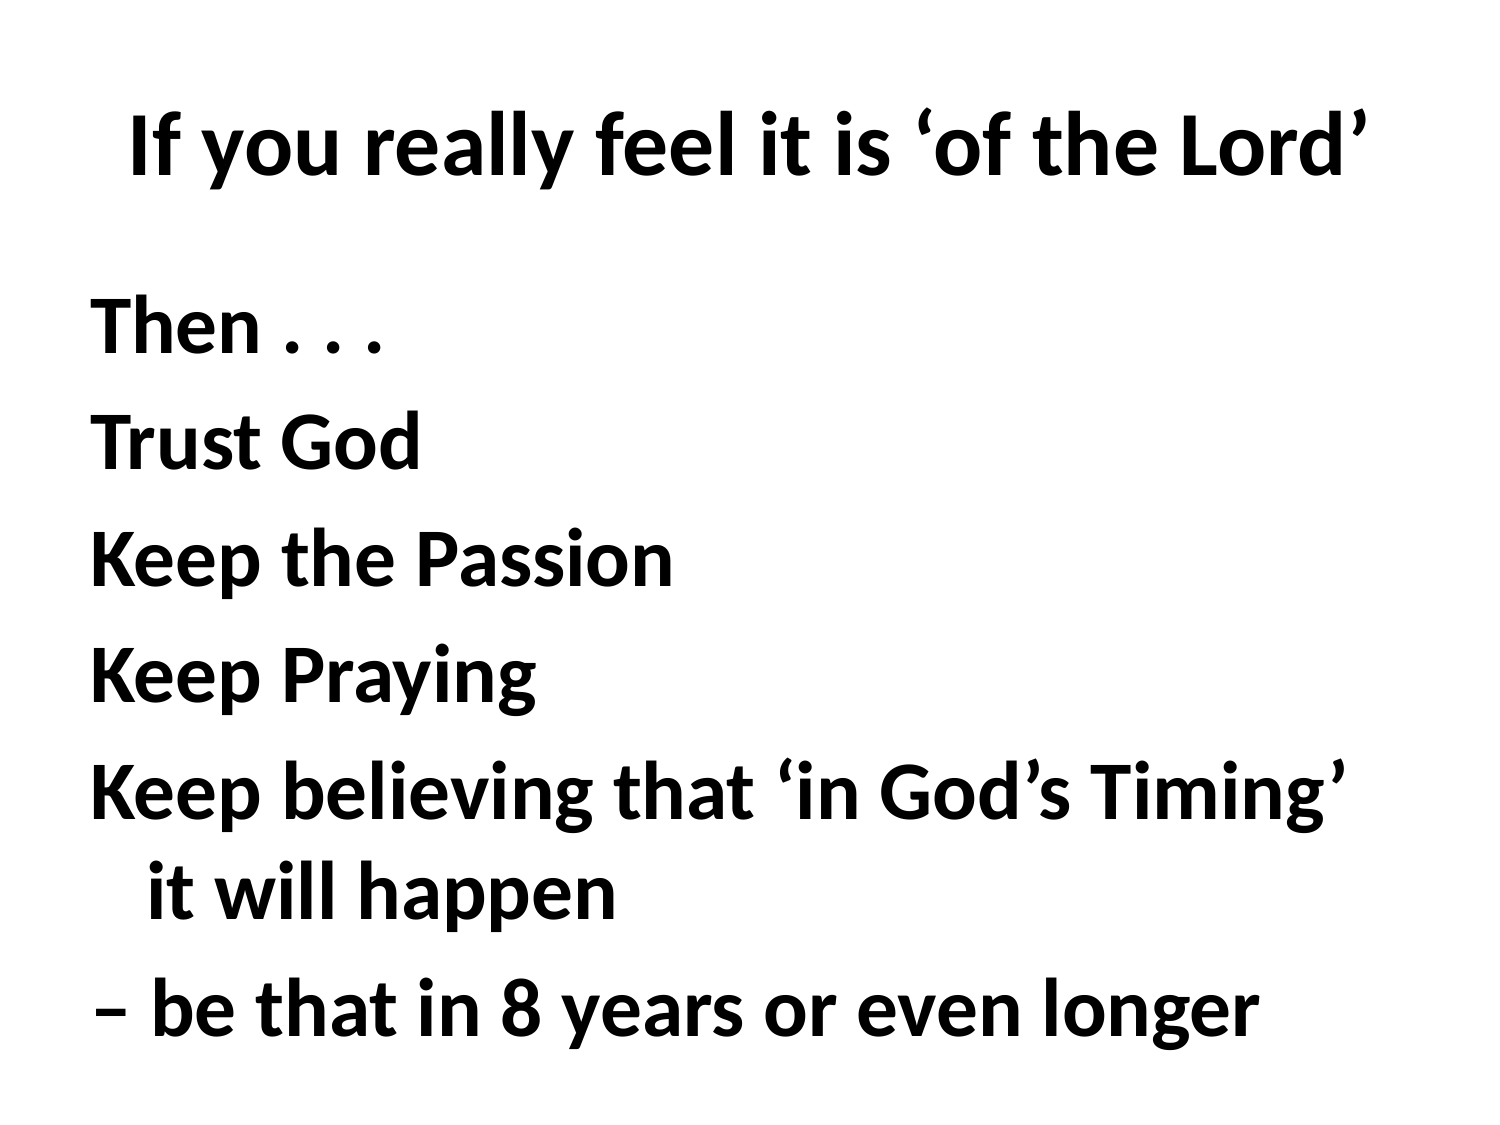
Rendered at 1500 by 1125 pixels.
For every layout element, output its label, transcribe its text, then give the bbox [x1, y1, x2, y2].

list Then . . . Trust God Keep the Passion Keep Praying Keep believing that ‘in God’s Timing’ it will happen – be that in 8 years or even longer [75, 262, 1425, 1088]
title If you really feel it is ‘of the Lord’ [75, 45, 1425, 233]
